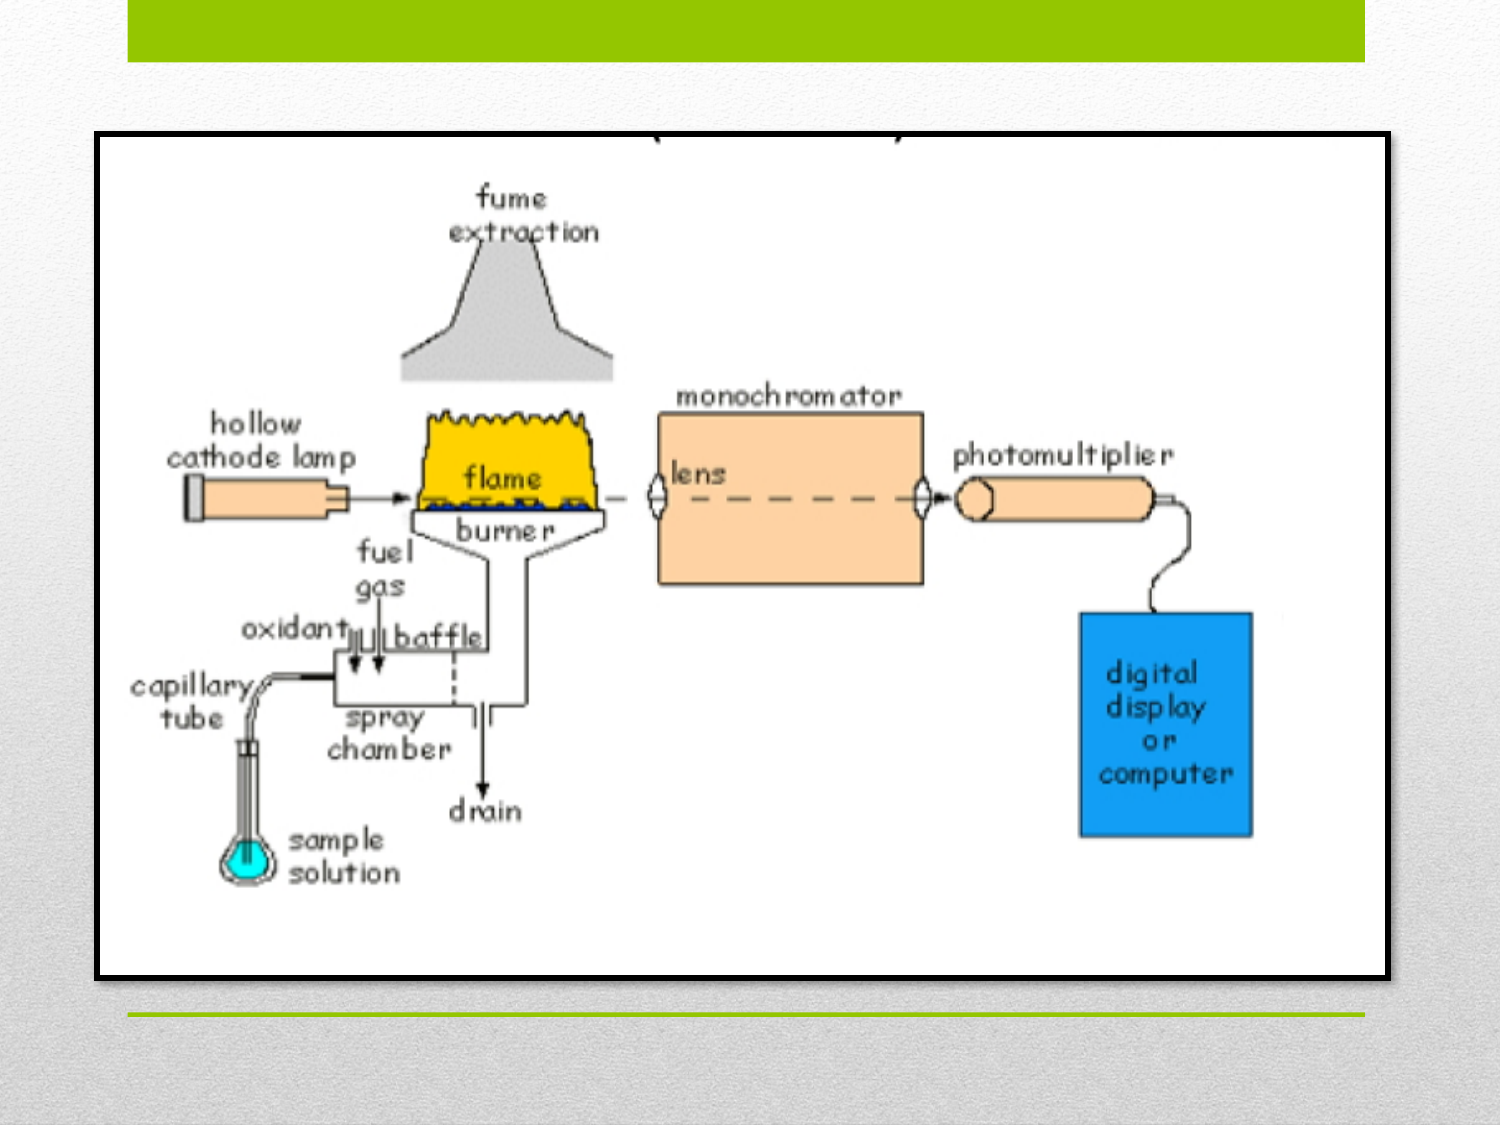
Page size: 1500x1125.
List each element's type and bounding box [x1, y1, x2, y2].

picture [99, 136, 1386, 976]
